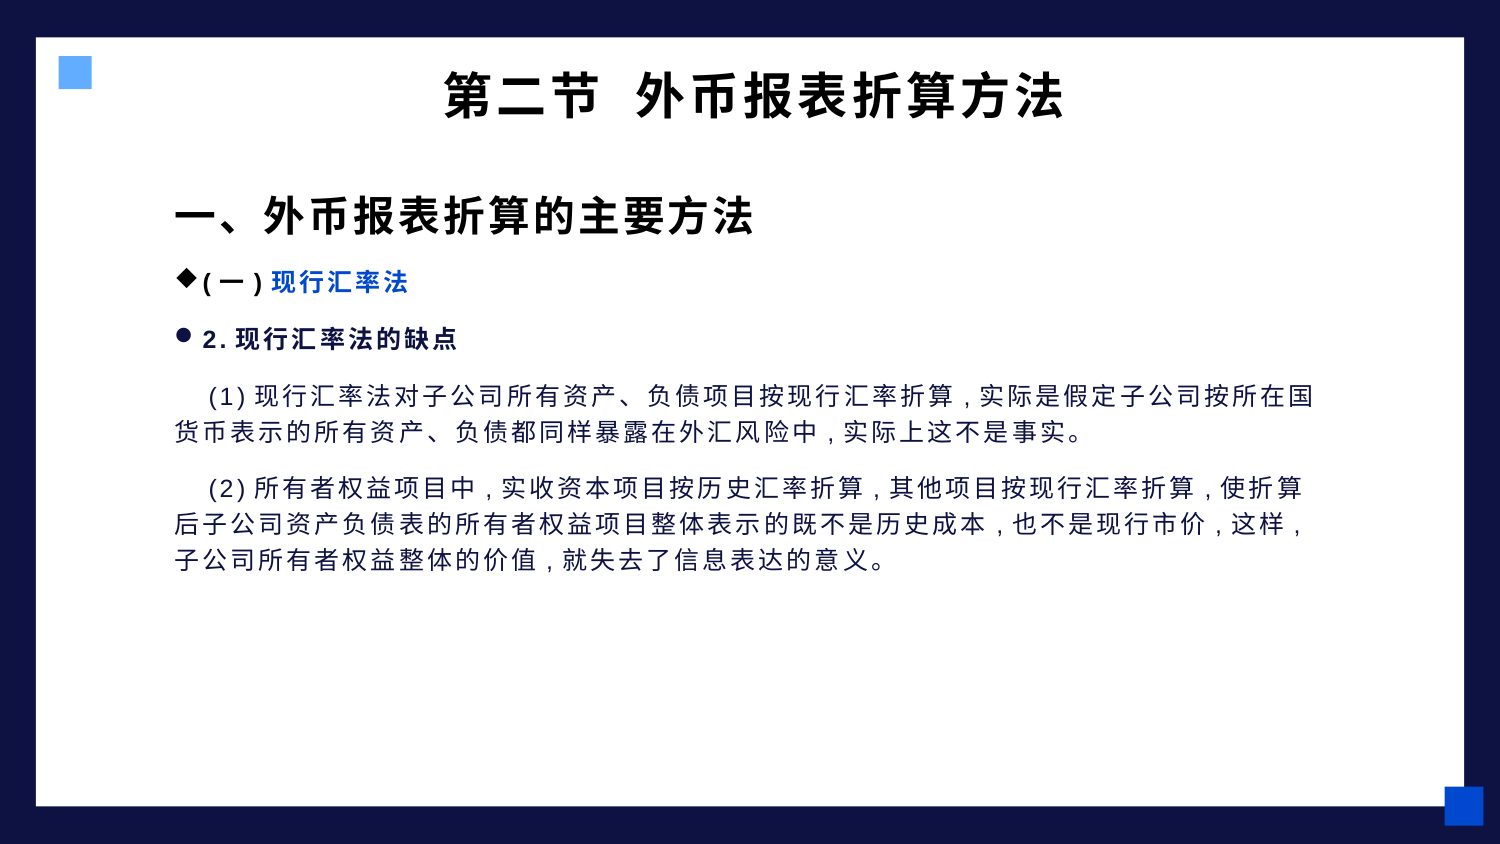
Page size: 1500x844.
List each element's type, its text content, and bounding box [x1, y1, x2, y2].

list 一、外币报表折算的主要方法 (一)现行汇率法 2.现行汇率法的缺点 (1)现行汇率法对子公司所有资产、负债项目按现行汇率折算,实际是假定子公司按所在国货币表示的所有资产、负债都同样暴露在外汇风险中,实际上这不是事实。 (2)所有者权益项目中,实收资本项目按历史汇率折算,其他项目按现行汇率折算,使折算后子公司资产负债表的所有者权益项目整体表示的既不是历史成本,也不是现行市价,这样,子公司所有者权益整体的价值,就失去了信息表达的意义。 [157, 179, 1343, 604]
title 第二节 外币报表折算方法 [159, 43, 1344, 133]
